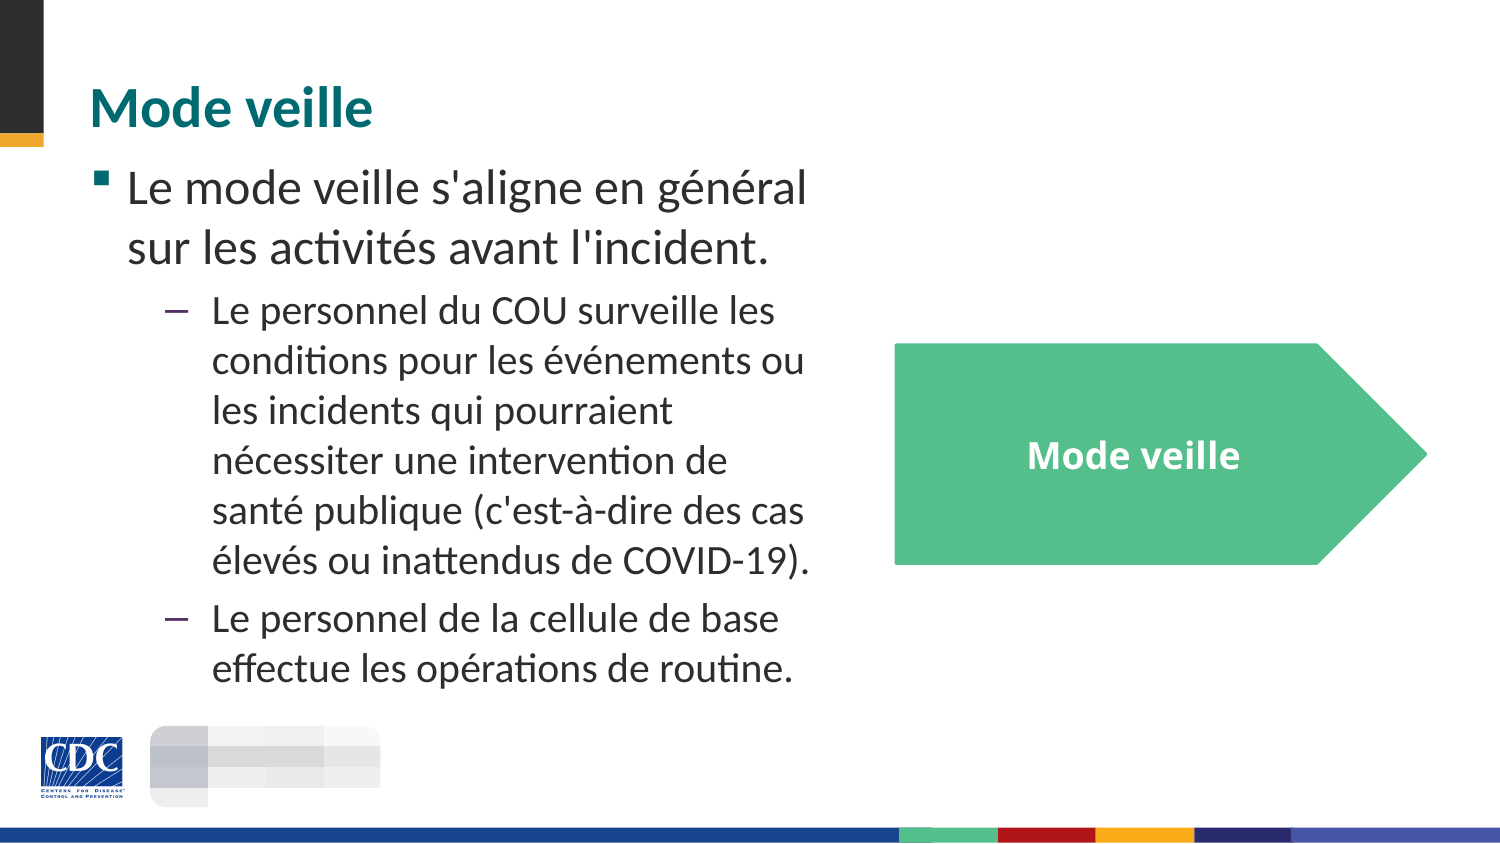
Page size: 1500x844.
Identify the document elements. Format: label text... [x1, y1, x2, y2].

text_box Mode veille [894, 343, 1428, 565]
title Mode veille [75, 33, 1425, 147]
list Le mode veille s'aligne en général sur les activités avant l'incident. Le personnel du COU surveille les conditions pour les événements ou les incidents qui pourraient nécessiter une intervention de santé publique (c'est-à-dire des cas élevés ou inattendus de COVID-19). Le personnel de la cellule de base effectue les opérations de routine. [75, 146, 832, 696]
picture [41, 737, 125, 798]
